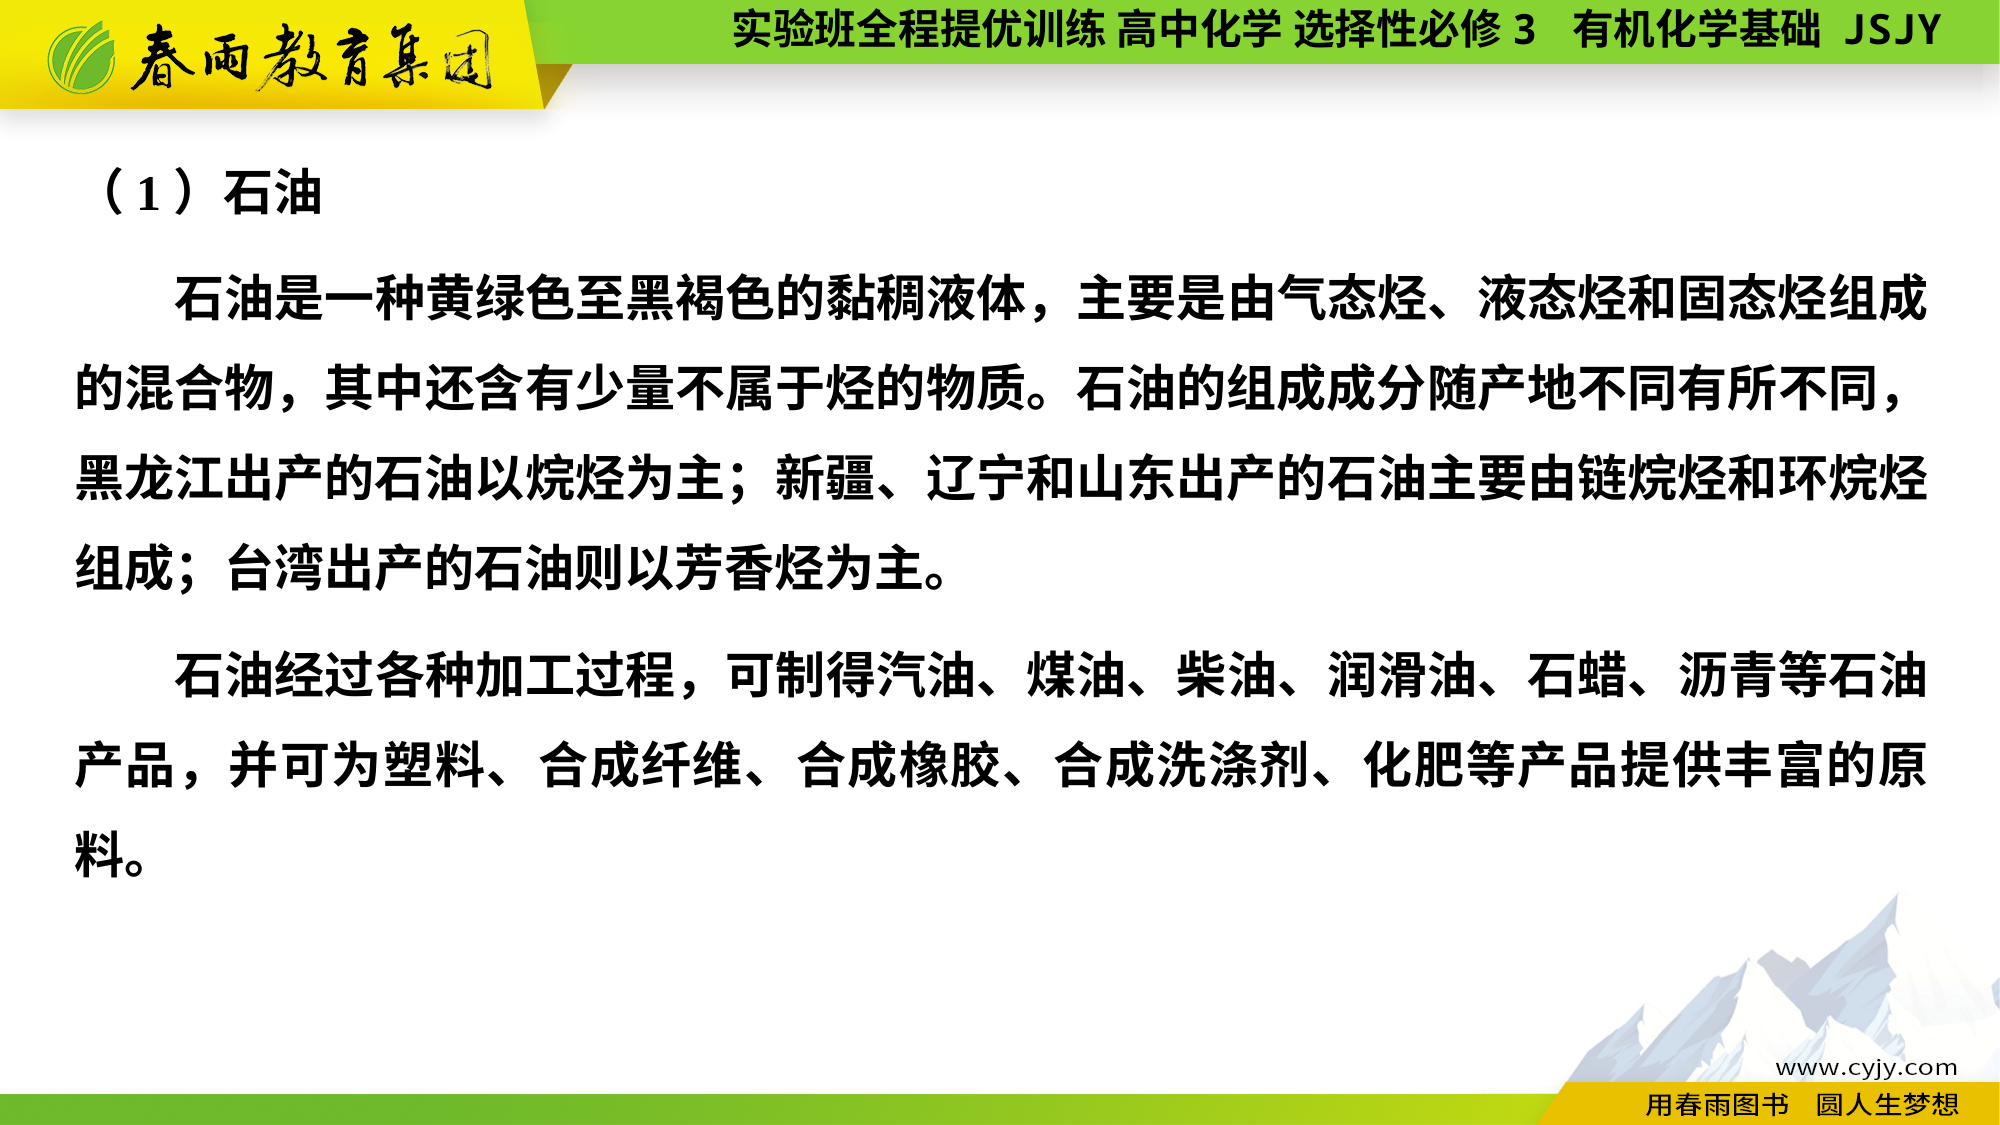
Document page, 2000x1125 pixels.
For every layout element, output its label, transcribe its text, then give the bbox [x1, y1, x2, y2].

list （1）石油 石油是一种黄绿色至黑褐色的黏稠液体，主要是由气态烃、液态烃和固态烃组成的混合物，其中还含有少量不属于烃的物质。石油的组成成分随产地不同有所不同，黑龙江出产的石油以烷烃为主；新疆、辽宁和山东出产的石油主要由链烷烃和环烷烃组成；台湾出产的石油则以芳香烃为主。 石油经过各种加工过程，可制得汽油、煤油、柴油、润滑油、石蜡、沥青等石油产品，并可为塑料、合成纤维、合成橡胶、合成洗涤剂、化肥等产品提供丰富的原料。 [59, 122, 1944, 887]
picture [0, 0, 2000, 1125]
